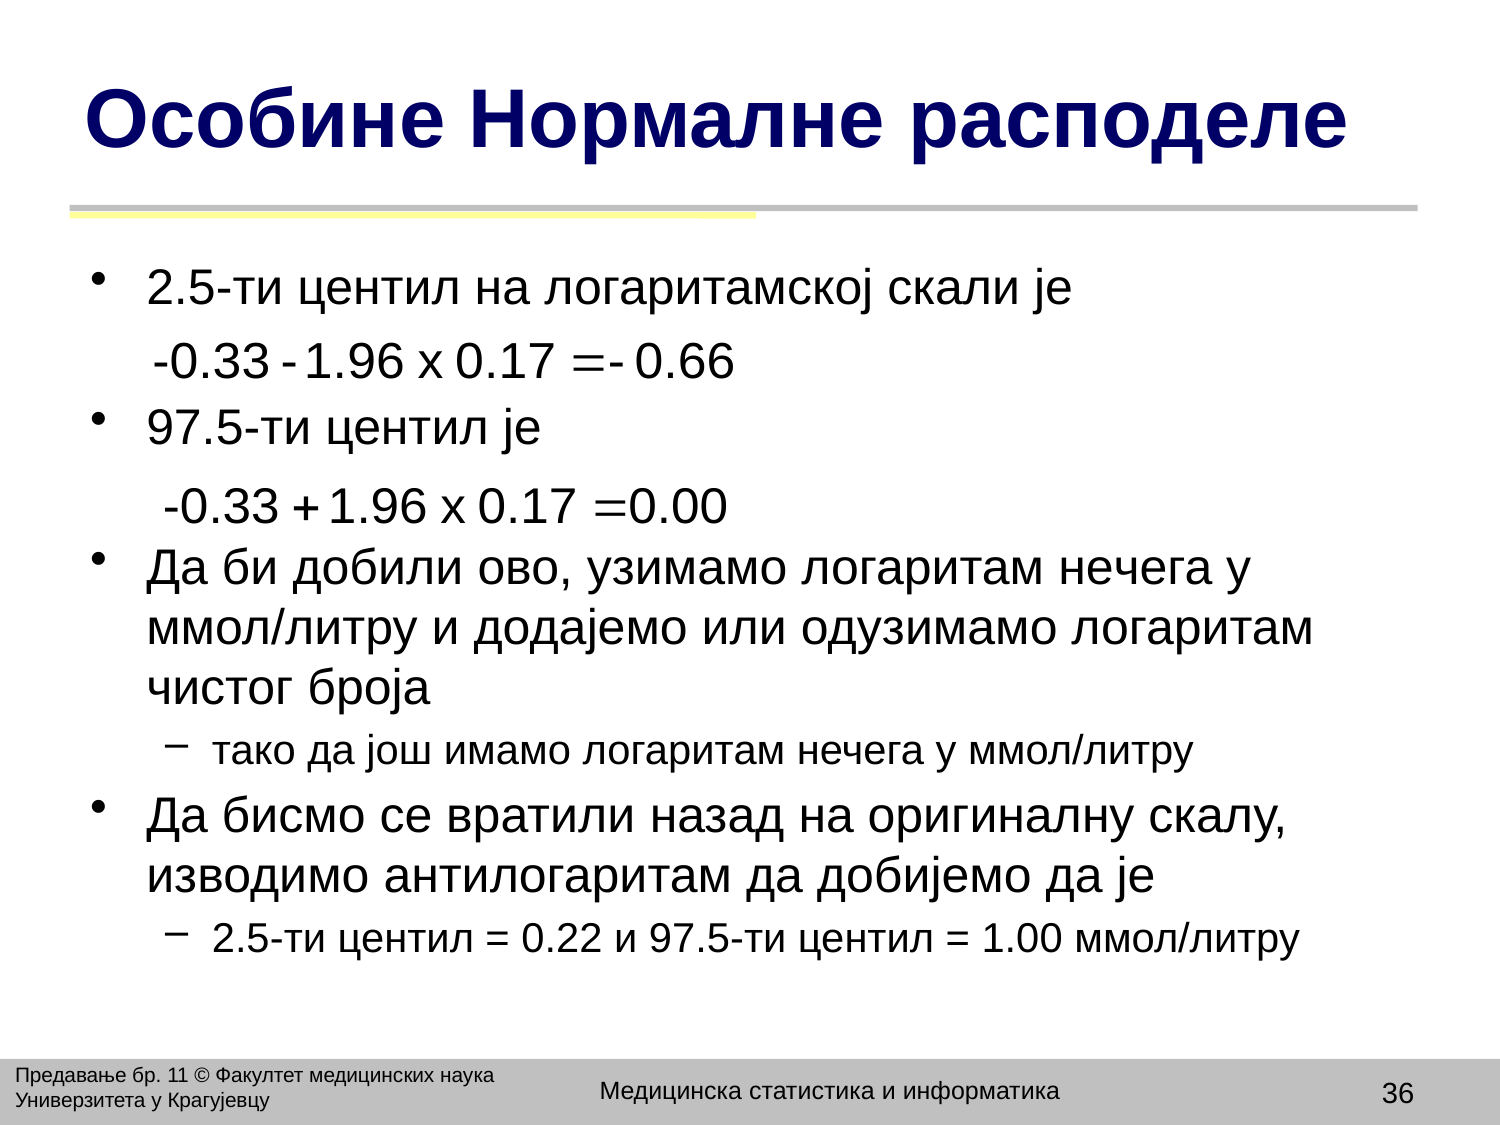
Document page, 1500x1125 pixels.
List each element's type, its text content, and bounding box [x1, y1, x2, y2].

slide_number Предавање бр. 11 © Факултет медицинских наука Универзитета у Крагујевцу [0, 1053, 612, 1108]
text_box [153, 473, 739, 540]
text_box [143, 327, 760, 394]
footer Медицинска статистика и информатика [512, 1066, 1149, 1125]
slide_number 36 [1163, 1066, 1430, 1125]
list 2.5-ти центил на логаритамској скали је 97.5-ти центил је Да би добили ово, узимамо логаритам нечега у ммол/литру и додајемо или одузимамо логаритам чистог броја тако да још имамо логаритам нечега у ммол/литру Да бисмо се вратили назад на оригиналну скалу, изводимо антилогаритам да добијемо да је 2.5-ти центил = 0.22 и 97.5-ти центил = 1.00 ммол/литру [74, 550, 1426, 1023]
title Особине Нормалне расподеле [69, 19, 1426, 208]
list 2.5-ти центил на логаритамској скали је 97.5-ти центил је Да би добили ово, узимамо логаритам нечега у ммол/литру и додајемо или одузимамо логаритам чистог броја тако да још имамо логаритам нечега у ммол/литру Да бисмо се вратили назад на оригиналну скалу, изводимо антилогаритам да добијемо да је 2.5-ти центил = 0.22 и 97.5-ти центил = 1.00 ммол/литру [74, 246, 1426, 549]
